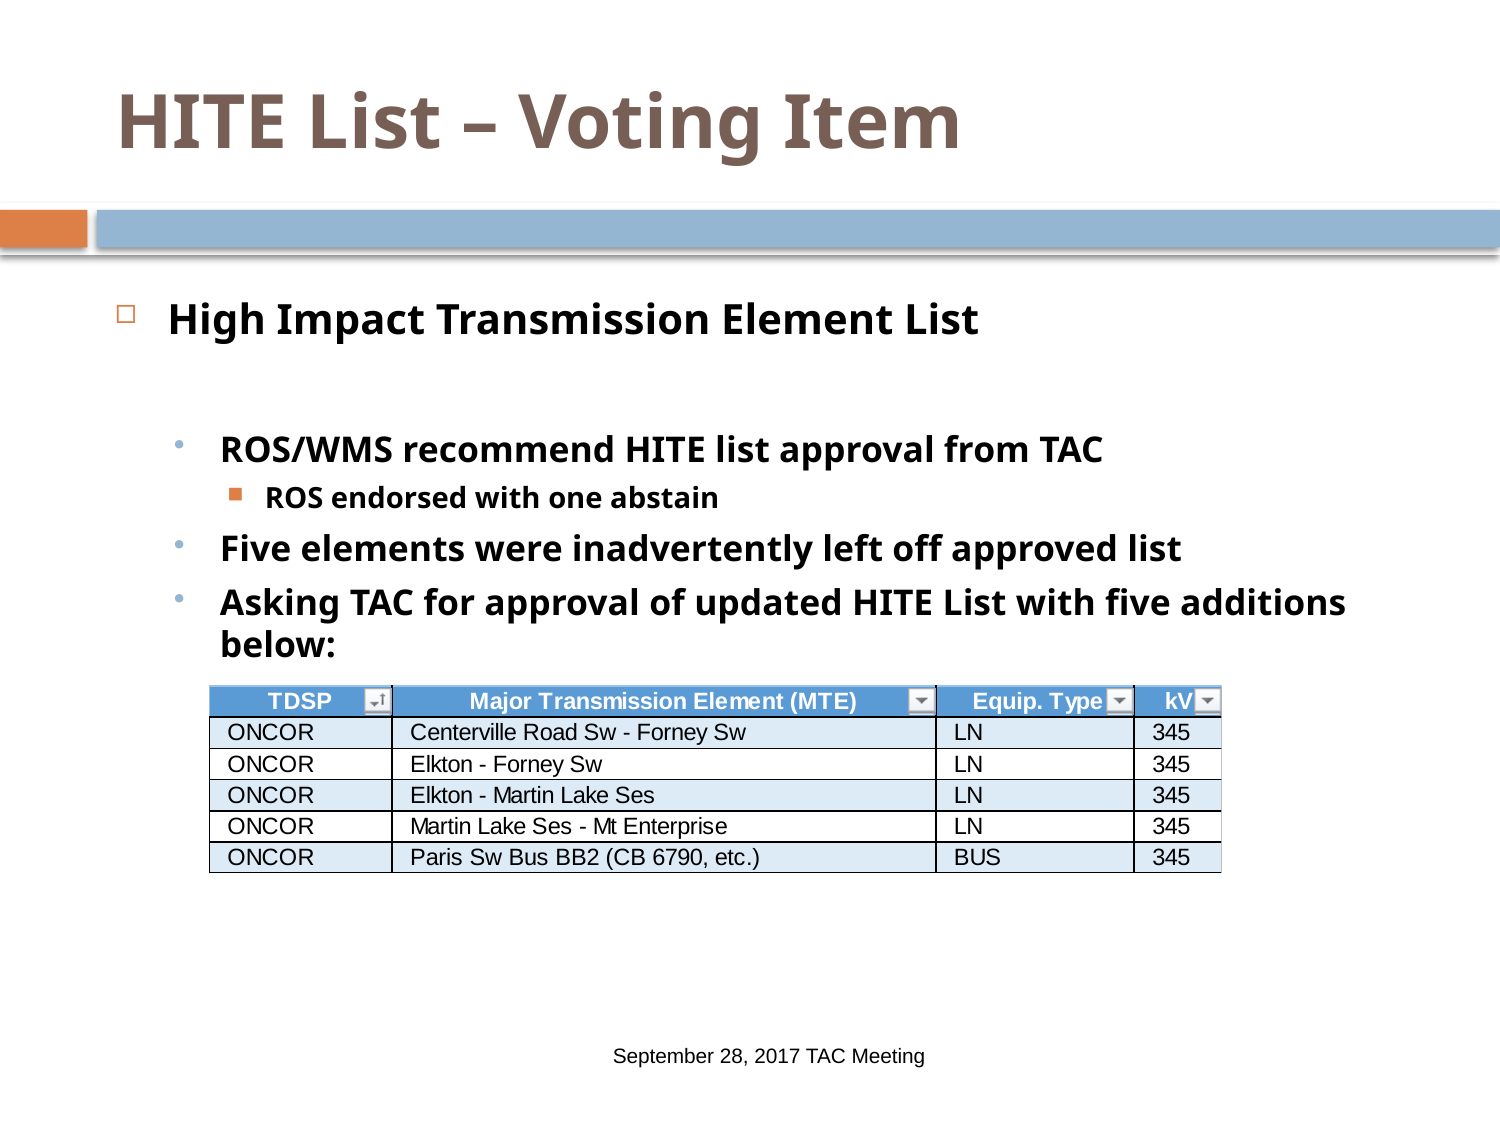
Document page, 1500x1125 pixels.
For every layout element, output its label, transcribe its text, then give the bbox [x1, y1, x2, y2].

list High Impact Transmission Element List ROS/WMS recommend HITE list approval from TAC ROS endorsed with one abstain Five elements were inadvertently left off approved list Asking TAC for approval of updated HITE List with five additions below: [99, 285, 1438, 553]
title HITE List – Voting Item [100, 37, 1439, 201]
picture [208, 684, 1223, 875]
footer September 28, 2017 TAC Meeting [99, 1025, 1438, 1085]
